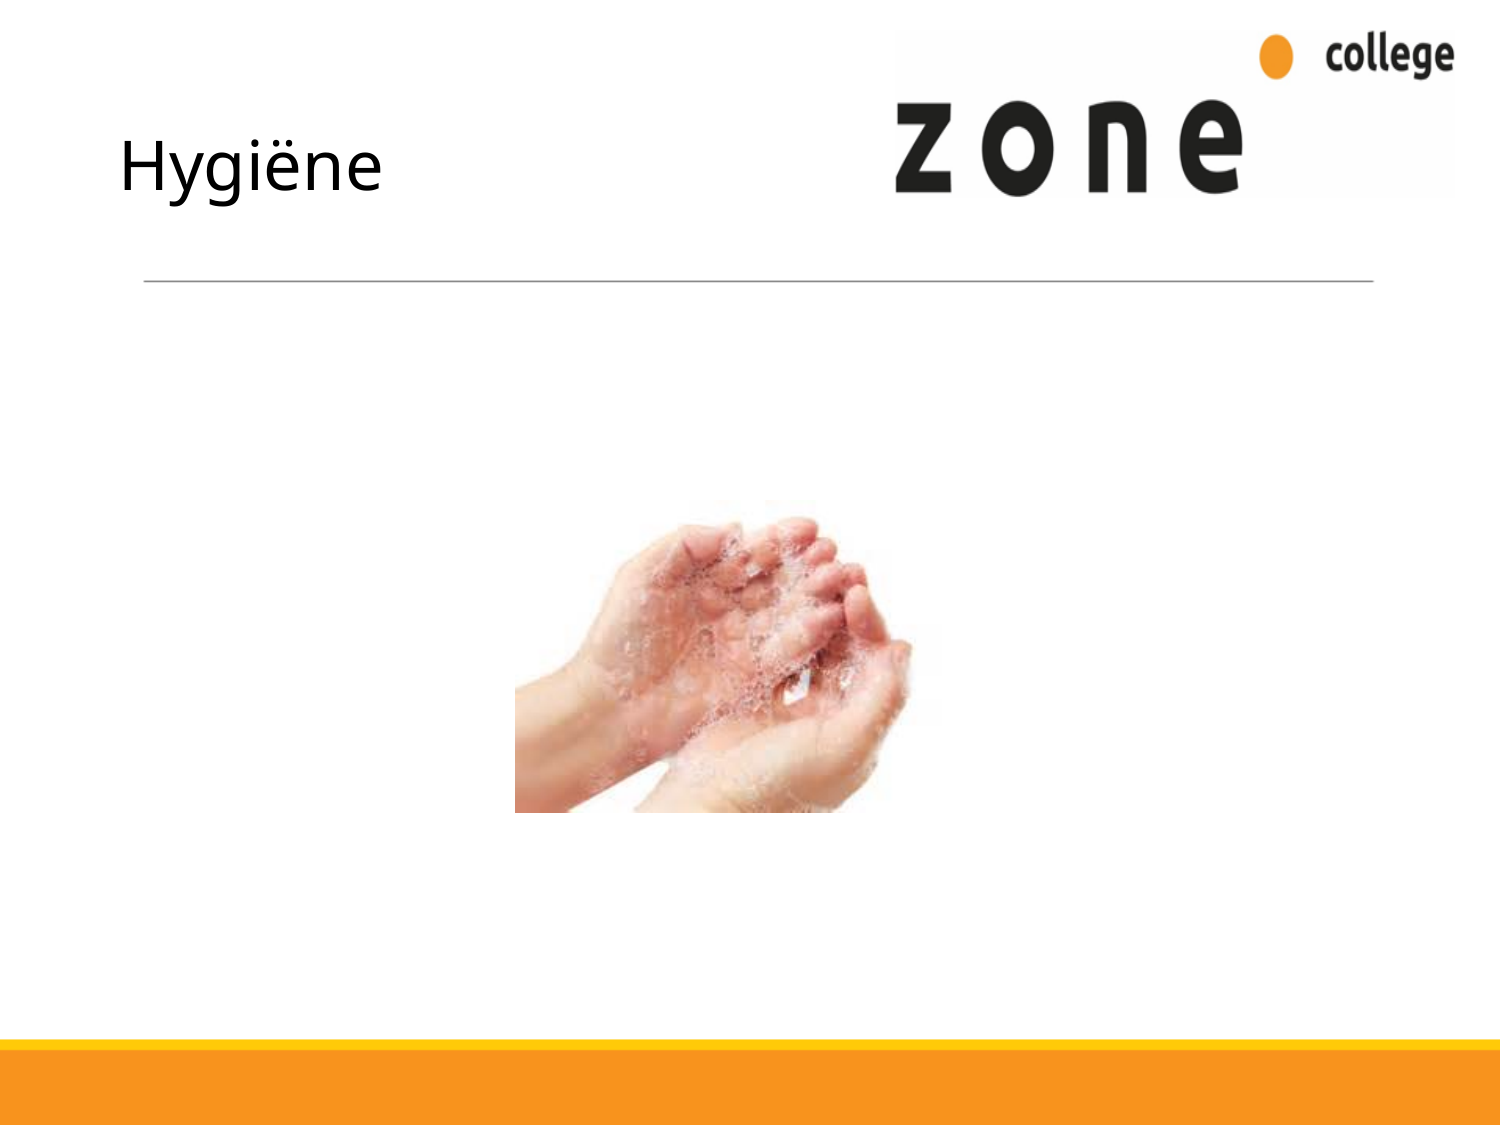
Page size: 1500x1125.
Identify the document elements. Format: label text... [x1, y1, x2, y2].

picture [0, 0, 1500, 1125]
title Hygiëne [103, 59, 1397, 278]
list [515, 500, 985, 813]
